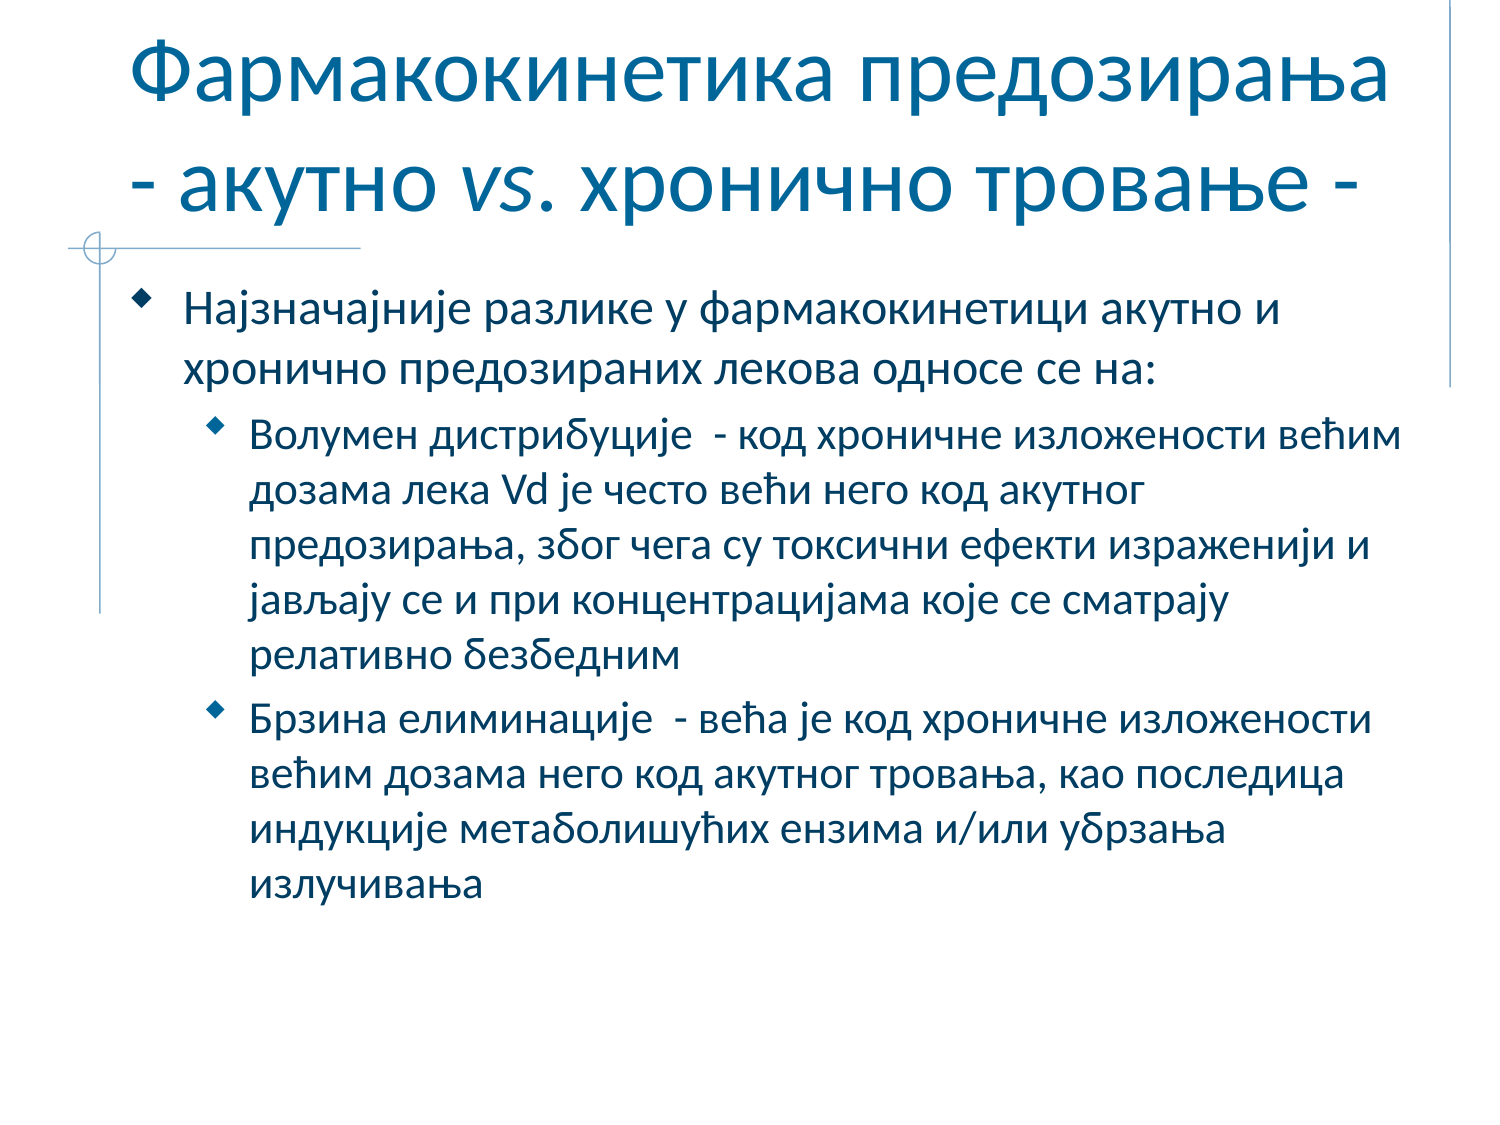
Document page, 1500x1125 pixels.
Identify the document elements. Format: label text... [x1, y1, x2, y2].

title Фармакокинетика предозирања - акутно vs. хронично тровање - [113, 49, 1436, 238]
list Најзначајније разлике у фармакокинетици акутно и хронично предозираних лекова односе се на: Волумен дистрибуције - код хроничне изложености већим дозама лека Vd је често већи него код акутног предозирања, због чега су токсични ефекти израженији и јављају се и при концентрацијама које се сматрају релативно безбедним Брзина елиминације - већа је код хроничне изложености већим дозама него код акутног тровања, као последица индукције метаболишућих ензима и/или убрзања излучивања [111, 266, 1436, 1024]
